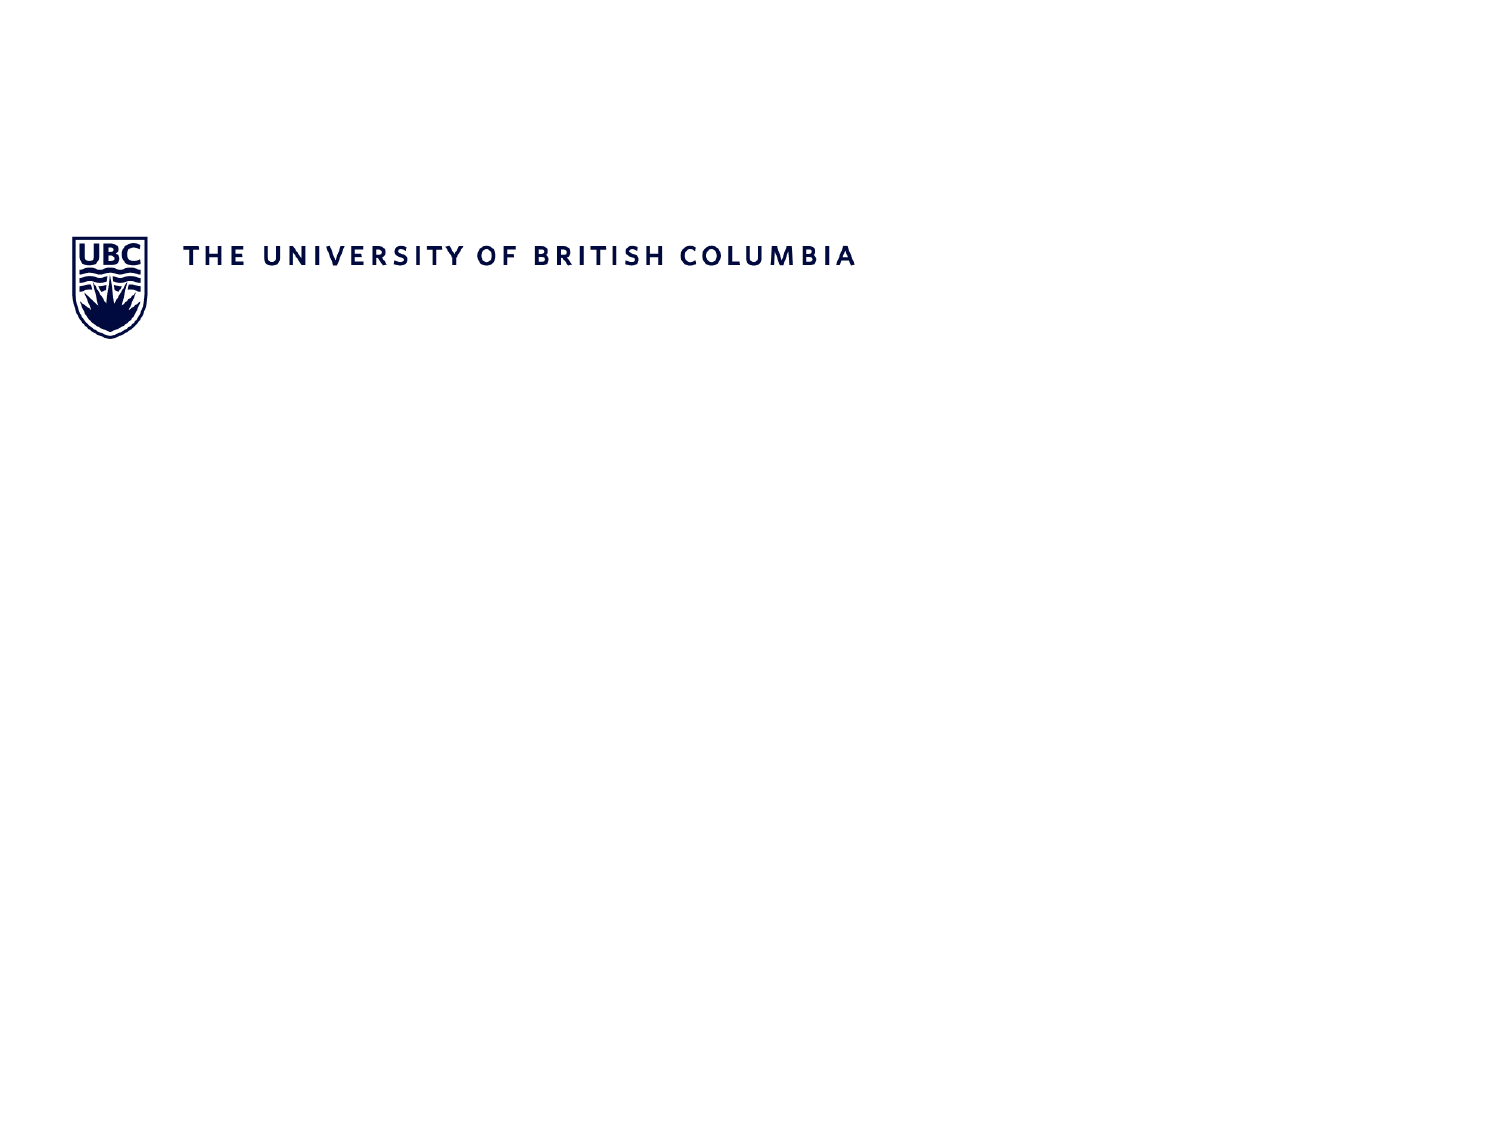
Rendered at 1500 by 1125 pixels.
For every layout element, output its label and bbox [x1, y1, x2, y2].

picture [72, 236, 855, 339]
